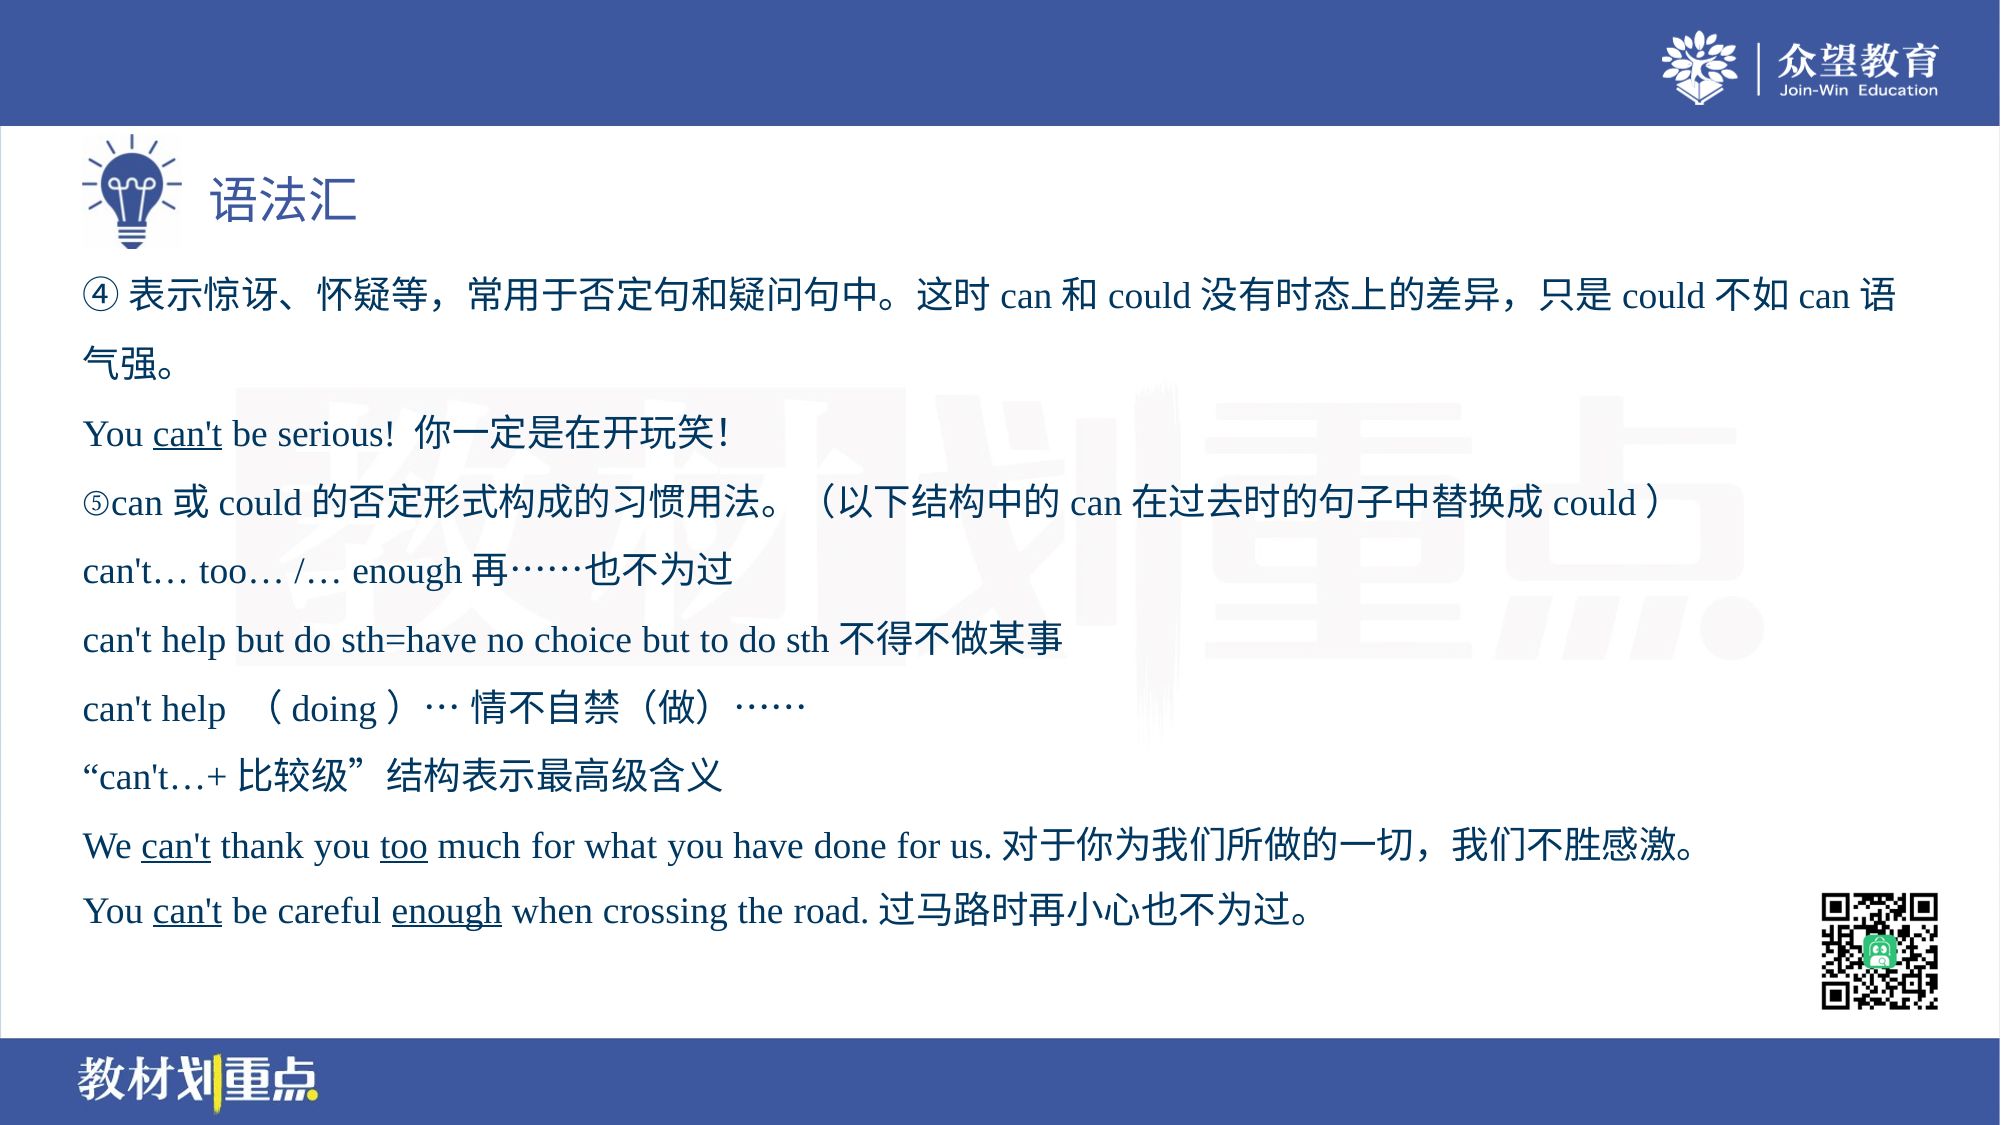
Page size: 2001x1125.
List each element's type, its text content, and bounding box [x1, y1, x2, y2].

picture [0, 0, 2000, 1125]
text_box ④表示惊讶、怀疑等，常用于否定句和疑问句中。这时can和could没有时态上的差异，只是could不如can语 气强。 You can't be serious! 你一定是在开玩笑！ ⑤can或could的否定形式构成的习惯用法。（以下结构中的can在过去时的句子中替换成could） can't… too… /… enough再……也不为过 can't help but do sth=have no choice but to do sth不得不做某事 can't help （doing）… 情不自禁（做）…… “can't…+比较级”结构表示最高级含义 We can't thank you too much for what you have done for us.对于你为我们所做的一切，我们不胜感激。 You can't be careful enough when crossing the road.过马路时再小心也不为过。 [82, 247, 1817, 924]
